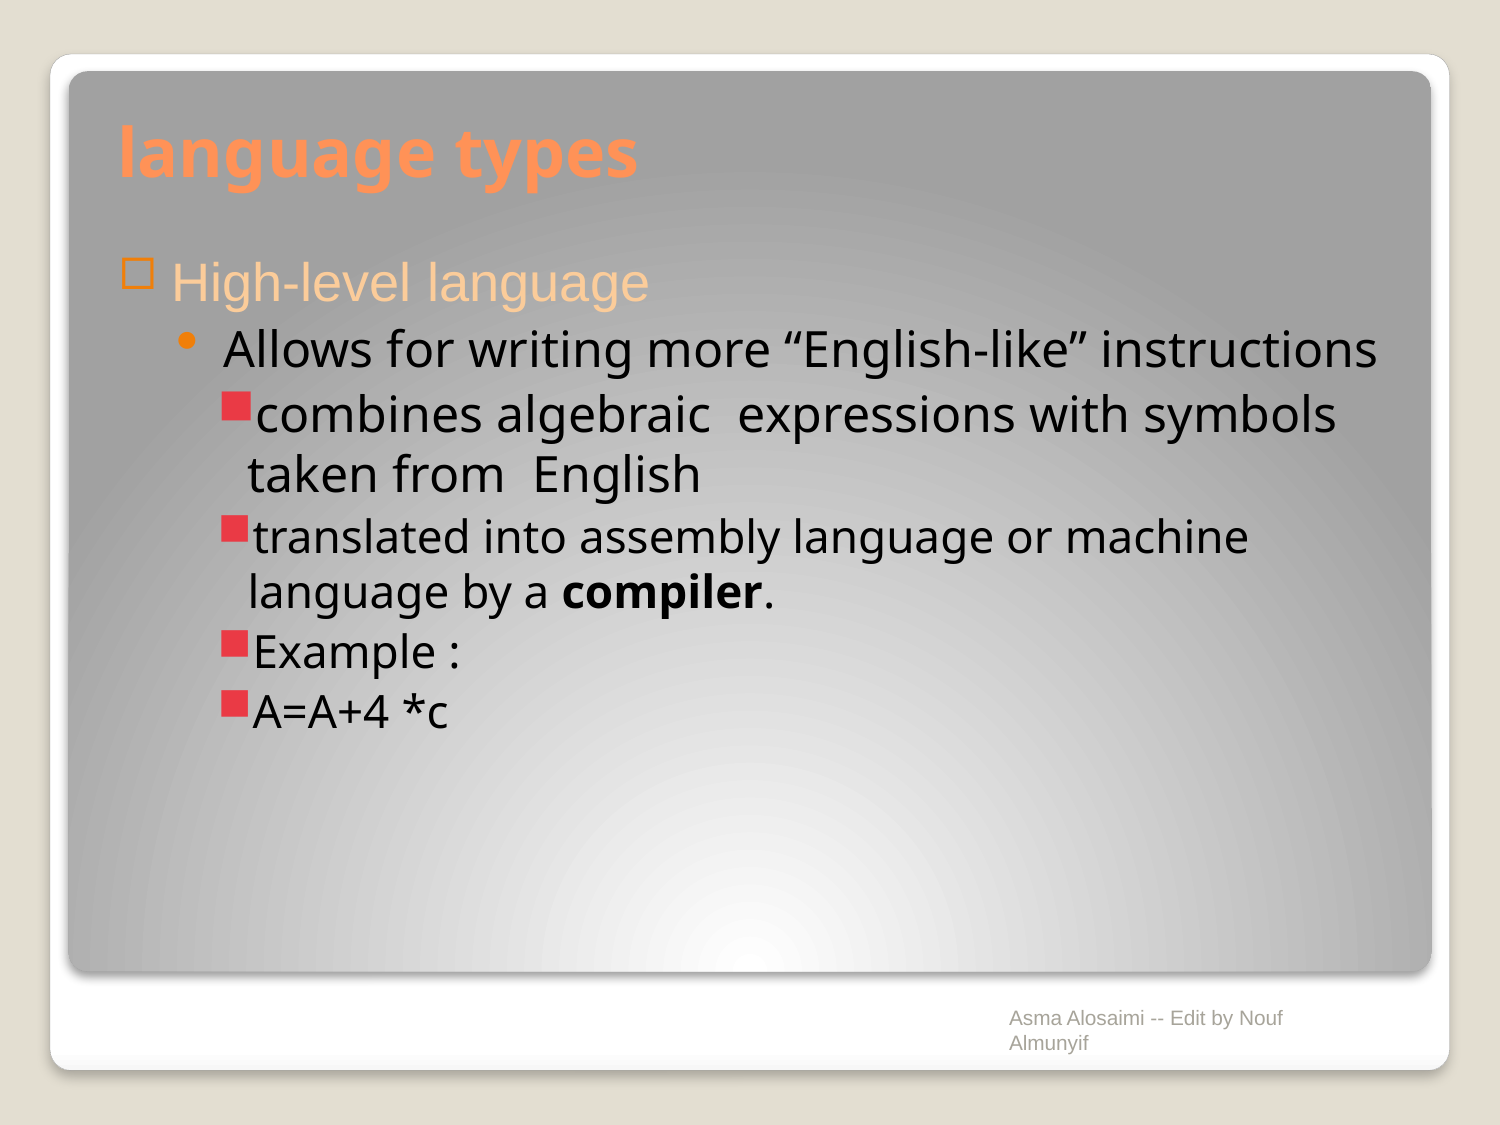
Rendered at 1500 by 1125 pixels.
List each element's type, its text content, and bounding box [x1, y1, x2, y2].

list High-level language Allows for writing more “English-like” instructions combines algebraic expressions with symbols taken from English translated into assembly language or machine language by a compiler. Example : A=A+4 *c [88, 231, 1431, 919]
footer Asma Alosaimi -- Edit by Nouf Almunyif [994, 1002, 1370, 1063]
title language types [88, 101, 1431, 199]
